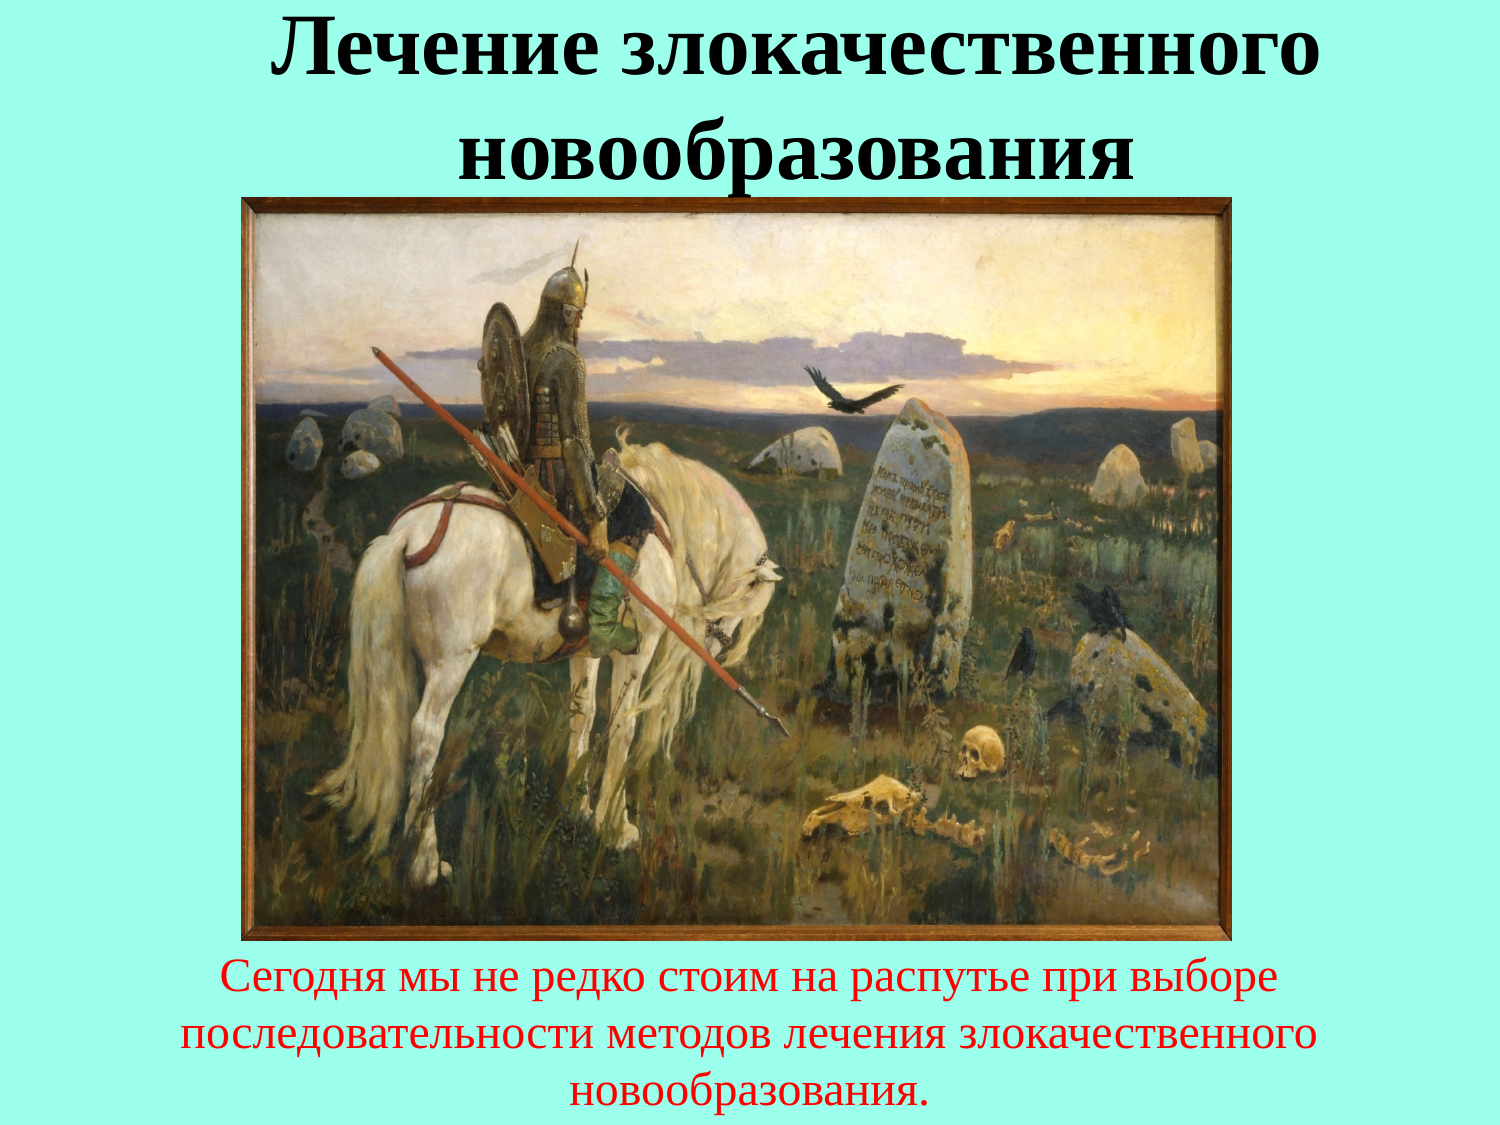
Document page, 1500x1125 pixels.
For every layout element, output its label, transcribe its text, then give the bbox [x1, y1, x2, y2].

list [241, 197, 1232, 941]
text_box Лечение злокачественного новообразования [128, 21, 1465, 164]
text_box Сегодня мы не редко стоим на распутье при выборе последовательности методов лечения злокачественного новообразования. [0, 935, 1500, 1123]
